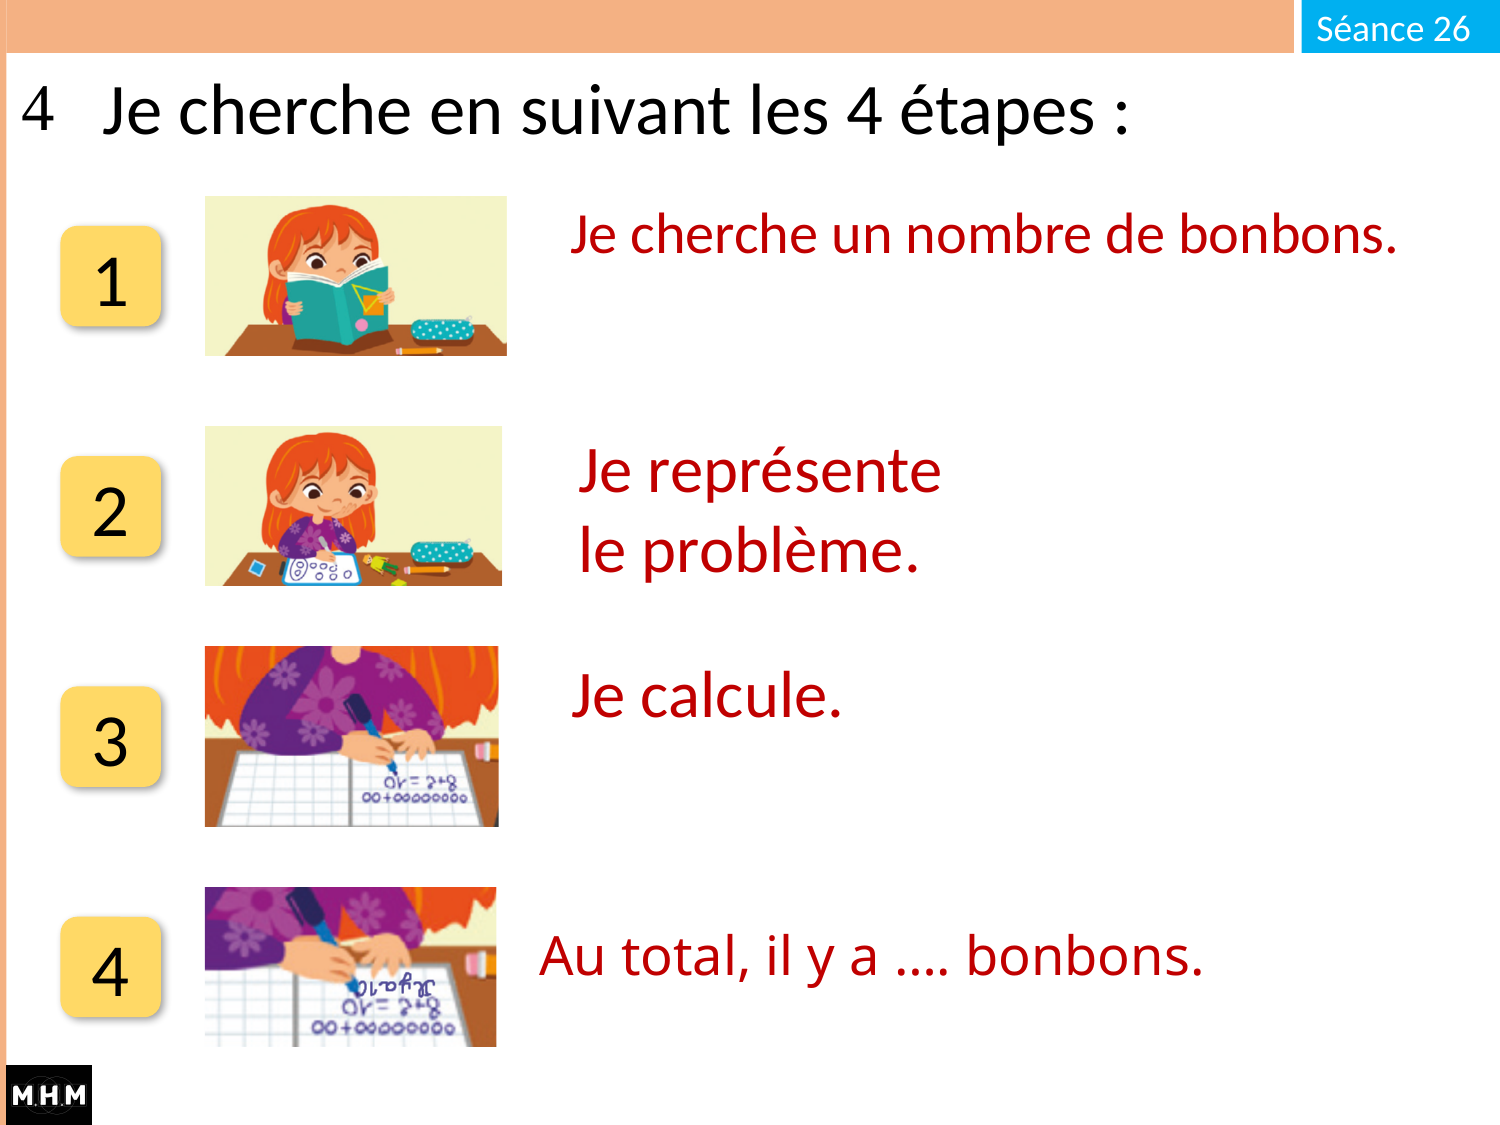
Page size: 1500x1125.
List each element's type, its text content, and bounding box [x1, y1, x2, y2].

picture [204, 196, 515, 356]
text_box Je calcule. [556, 643, 1408, 739]
text_box 3 [58, 684, 163, 790]
text_box 4 [58, 914, 163, 1020]
title Je cherche en suivant les 4 étapes : [88, 35, 1382, 161]
picture [204, 426, 503, 587]
picture [204, 645, 499, 828]
picture [204, 887, 497, 1047]
text_box Au total, il y a …. bonbons. [524, 913, 1455, 994]
text_box Je cherche un nombre de bonbons. [555, 188, 1492, 273]
text_box 2 [58, 454, 163, 559]
text_box 1 [58, 223, 163, 329]
text_box Je représente le problème. [563, 418, 1415, 593]
picture [6, 1065, 92, 1125]
